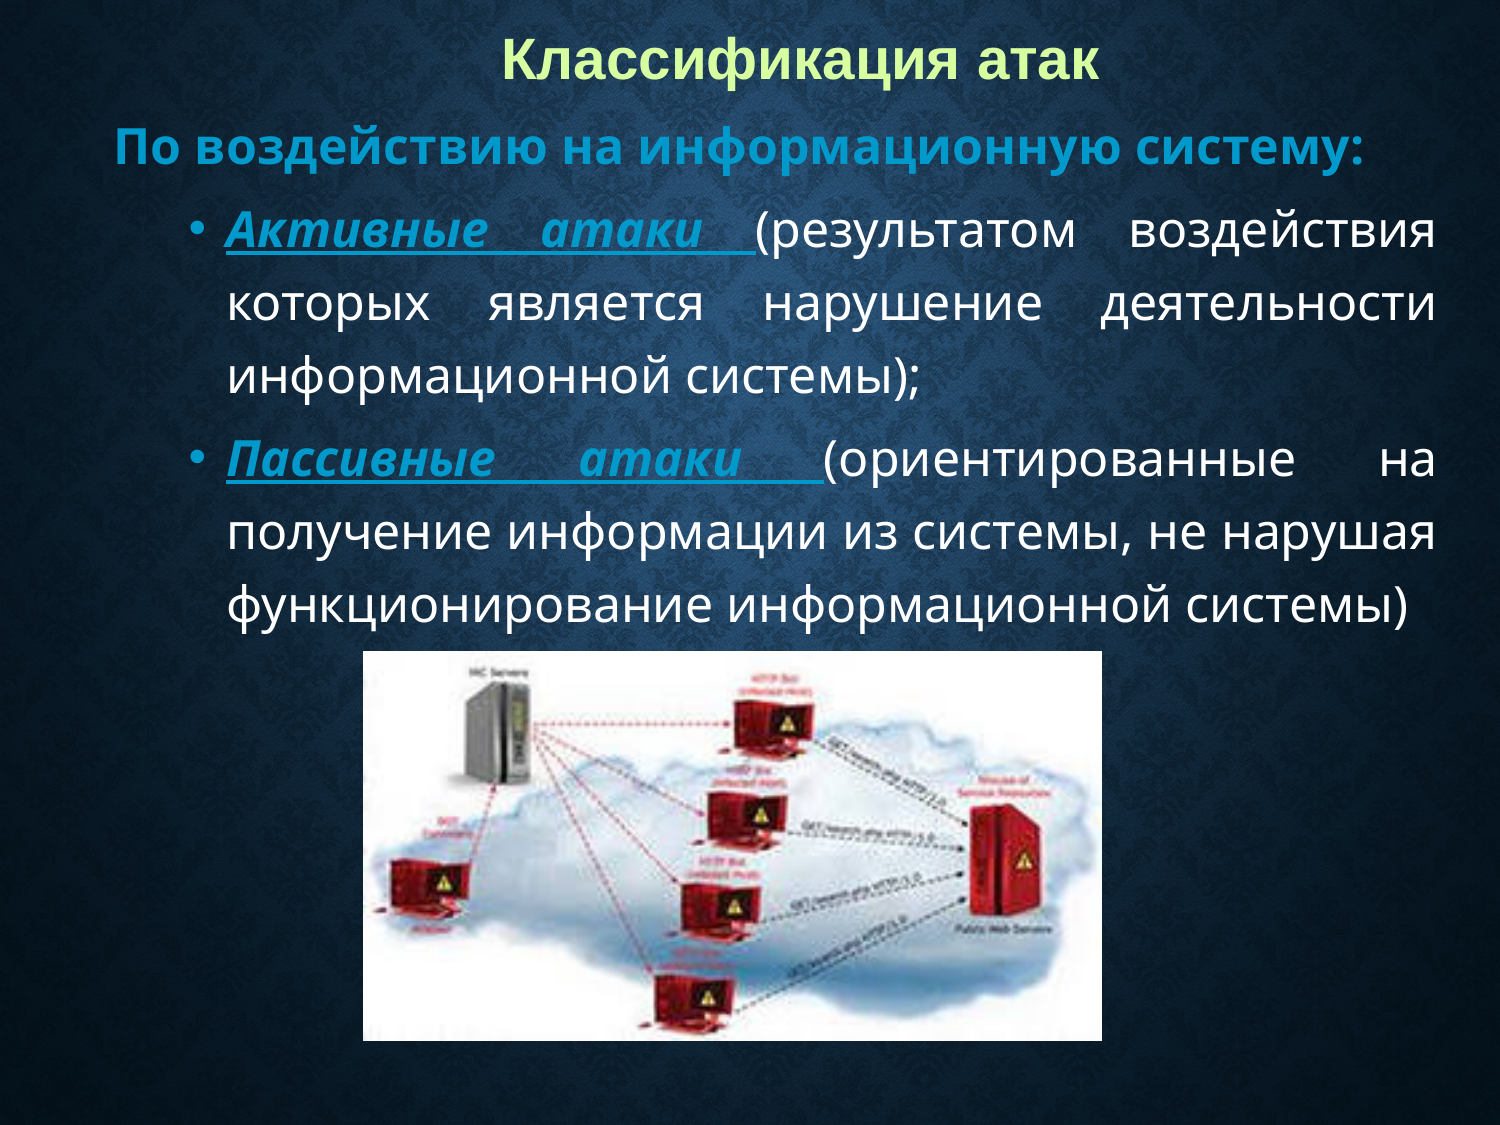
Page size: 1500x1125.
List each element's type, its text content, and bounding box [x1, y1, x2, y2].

list По воздействию на информационную систему: Активные атаки (результатом воздействия которых является нарушение деятельности информационной системы); Пассивные атаки (ориентированные на получение информации из системы, не нарушая функционирование информационной системы) [23, 93, 1454, 1062]
text_box Классификация атак [442, 13, 1159, 99]
picture [362, 651, 1103, 1041]
